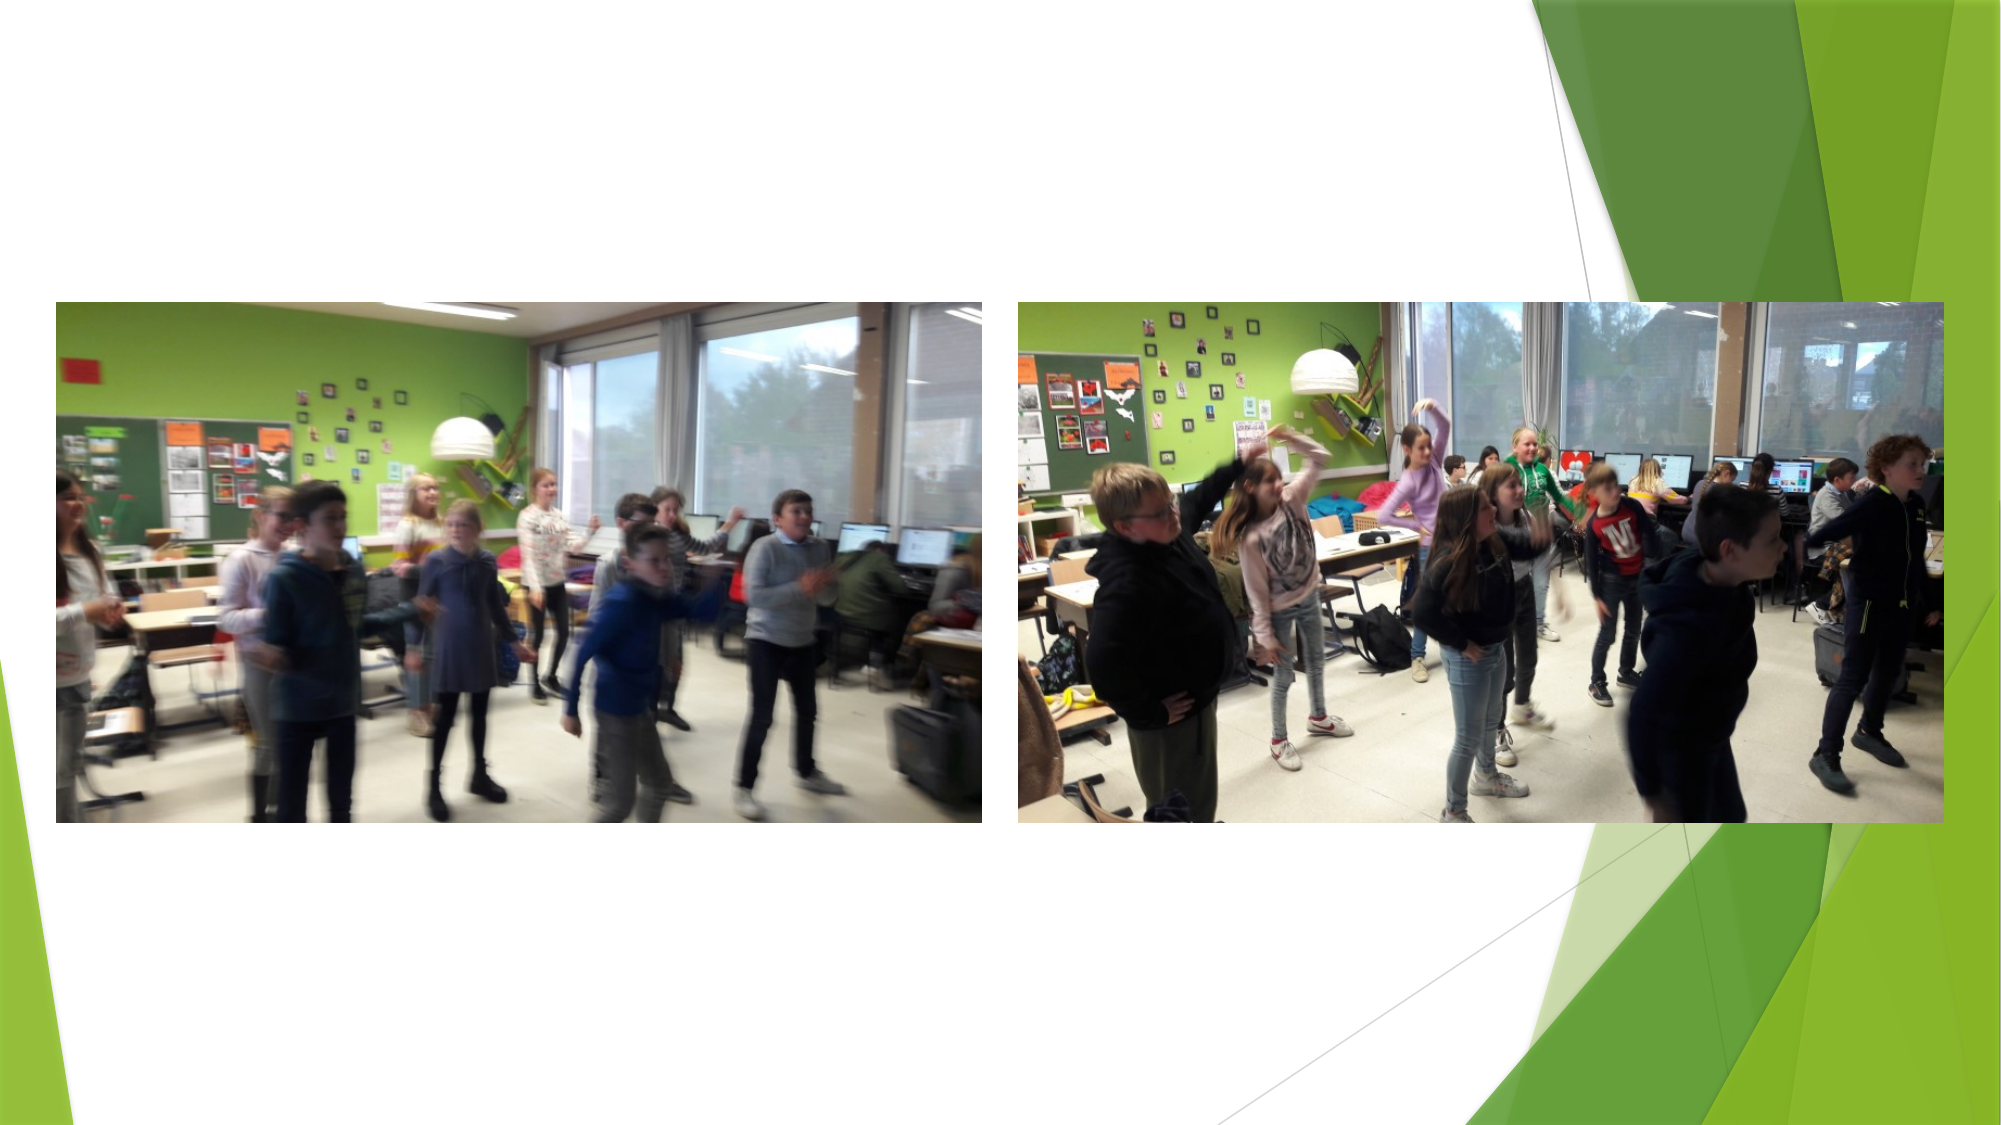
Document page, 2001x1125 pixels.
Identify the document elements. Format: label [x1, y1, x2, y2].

picture [1018, 301, 1945, 824]
picture [55, 301, 982, 824]
